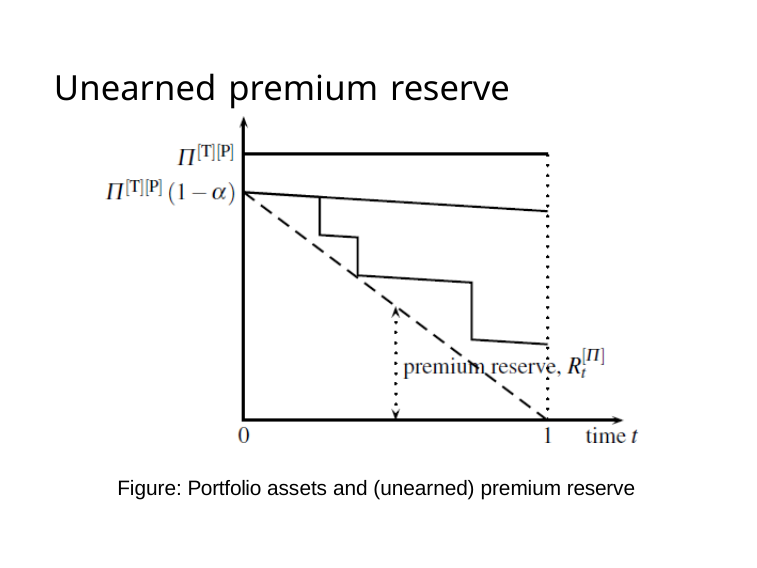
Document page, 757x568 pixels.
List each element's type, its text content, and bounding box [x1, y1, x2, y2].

picture [105, 116, 639, 443]
text_box Figure: Portfolio assets and (unearned) premium reserve [115, 472, 641, 500]
title Unearned premium reserve [51, 36, 705, 134]
